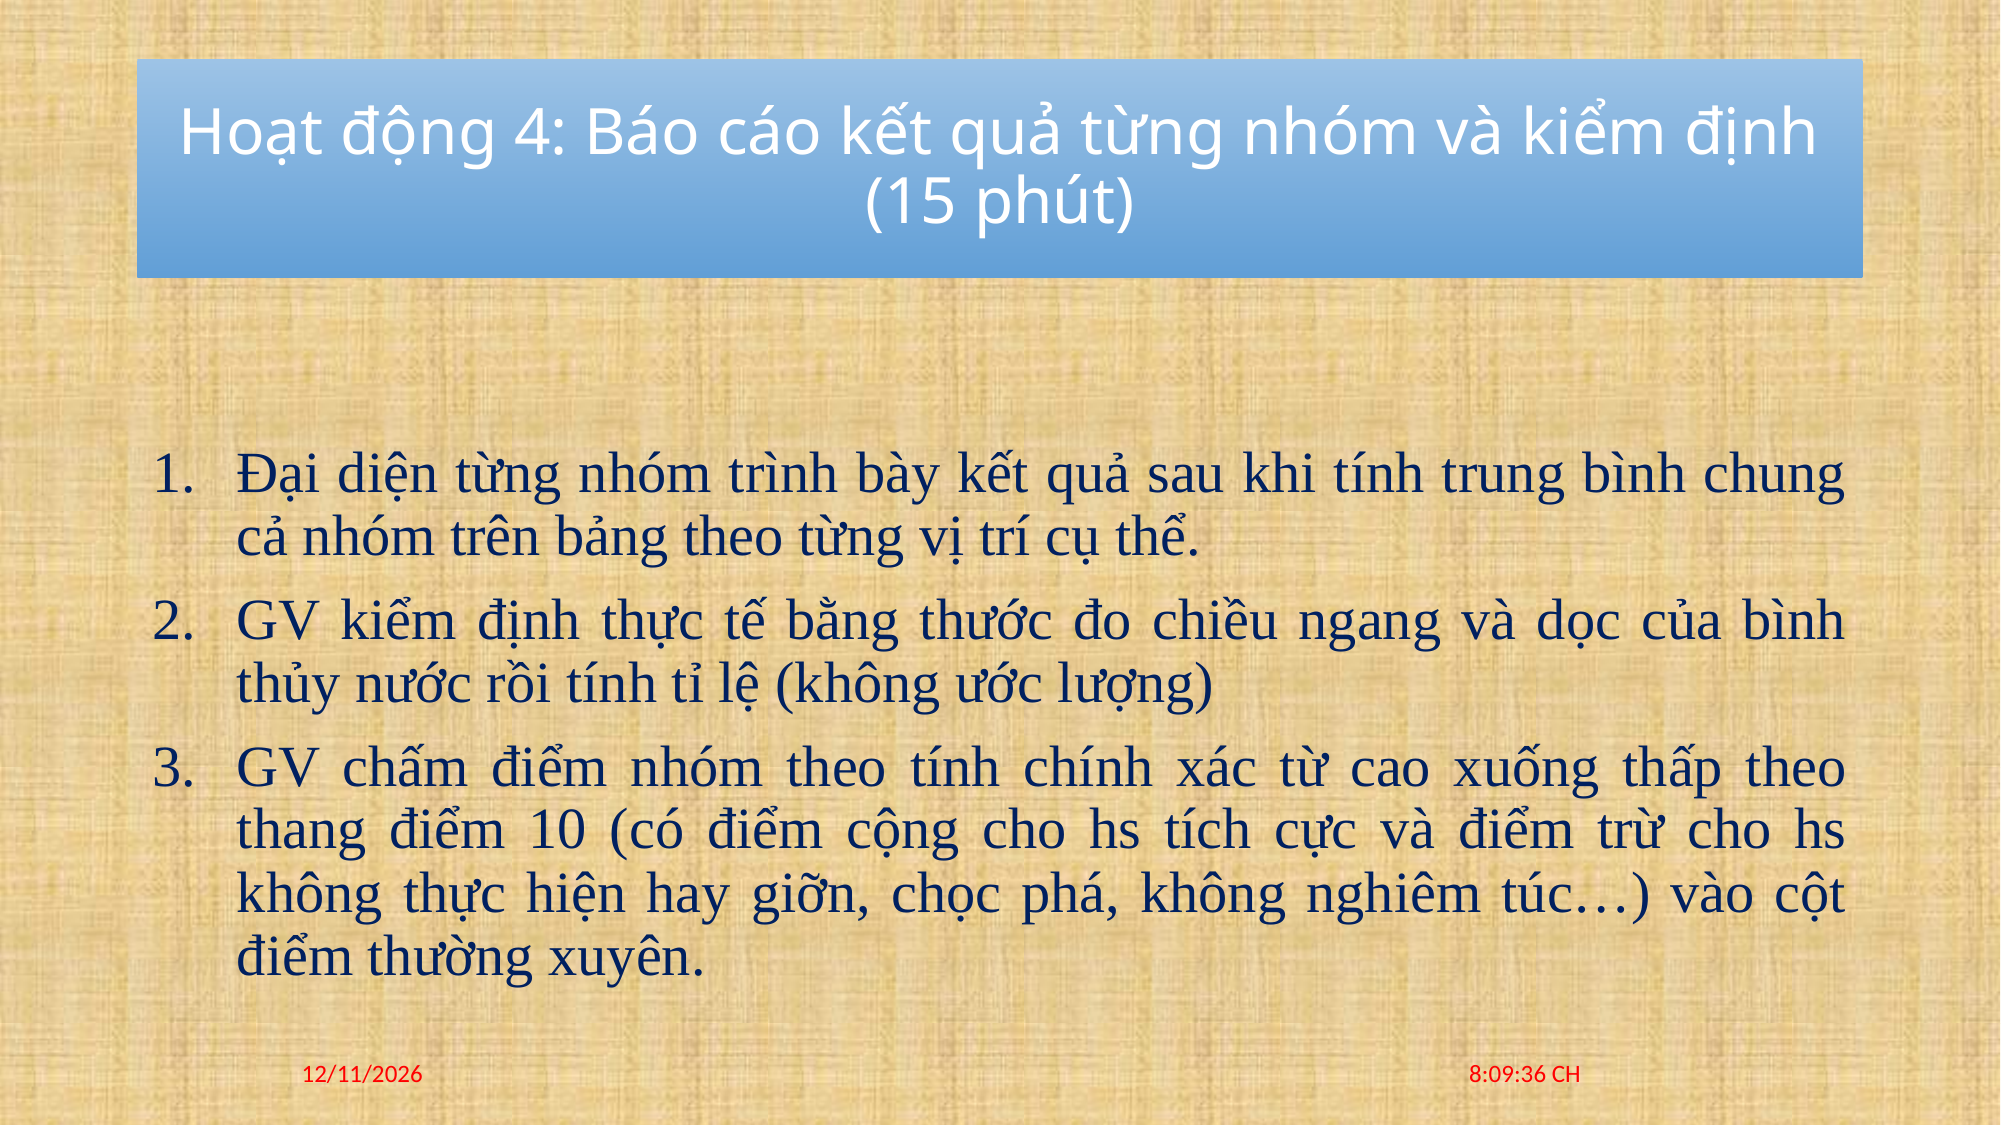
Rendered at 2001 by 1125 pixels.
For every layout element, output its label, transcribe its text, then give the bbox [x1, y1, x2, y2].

footer 8:09:36 CH [1187, 1042, 1863, 1103]
list Đại diện từng nhóm trình bày kết quả sau khi tính trung bình chung cả nhóm trên bảng theo từng vị trí cụ thể. GV kiểm định thực tế bằng thước đo chiều ngang và dọc của bình thủy nước rồi tính tỉ lệ (không ước lượng) GV chấm điểm nhóm theo tính chính xác từ cao xuống thấp theo thang điểm 10 (có điểm cộng cho hs tích cực và điểm trừ cho hs không thực hiện hay giỡn, chọc phá, không nghiêm túc…) vào cột điểm thường xuyên. [137, 434, 1863, 1014]
picture [0, 0, 2001, 1125]
title Hoạt động 4: Báo cáo kết quả từng nhóm và kiểm định (15 phút) [137, 59, 1863, 278]
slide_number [137, 1042, 588, 1103]
